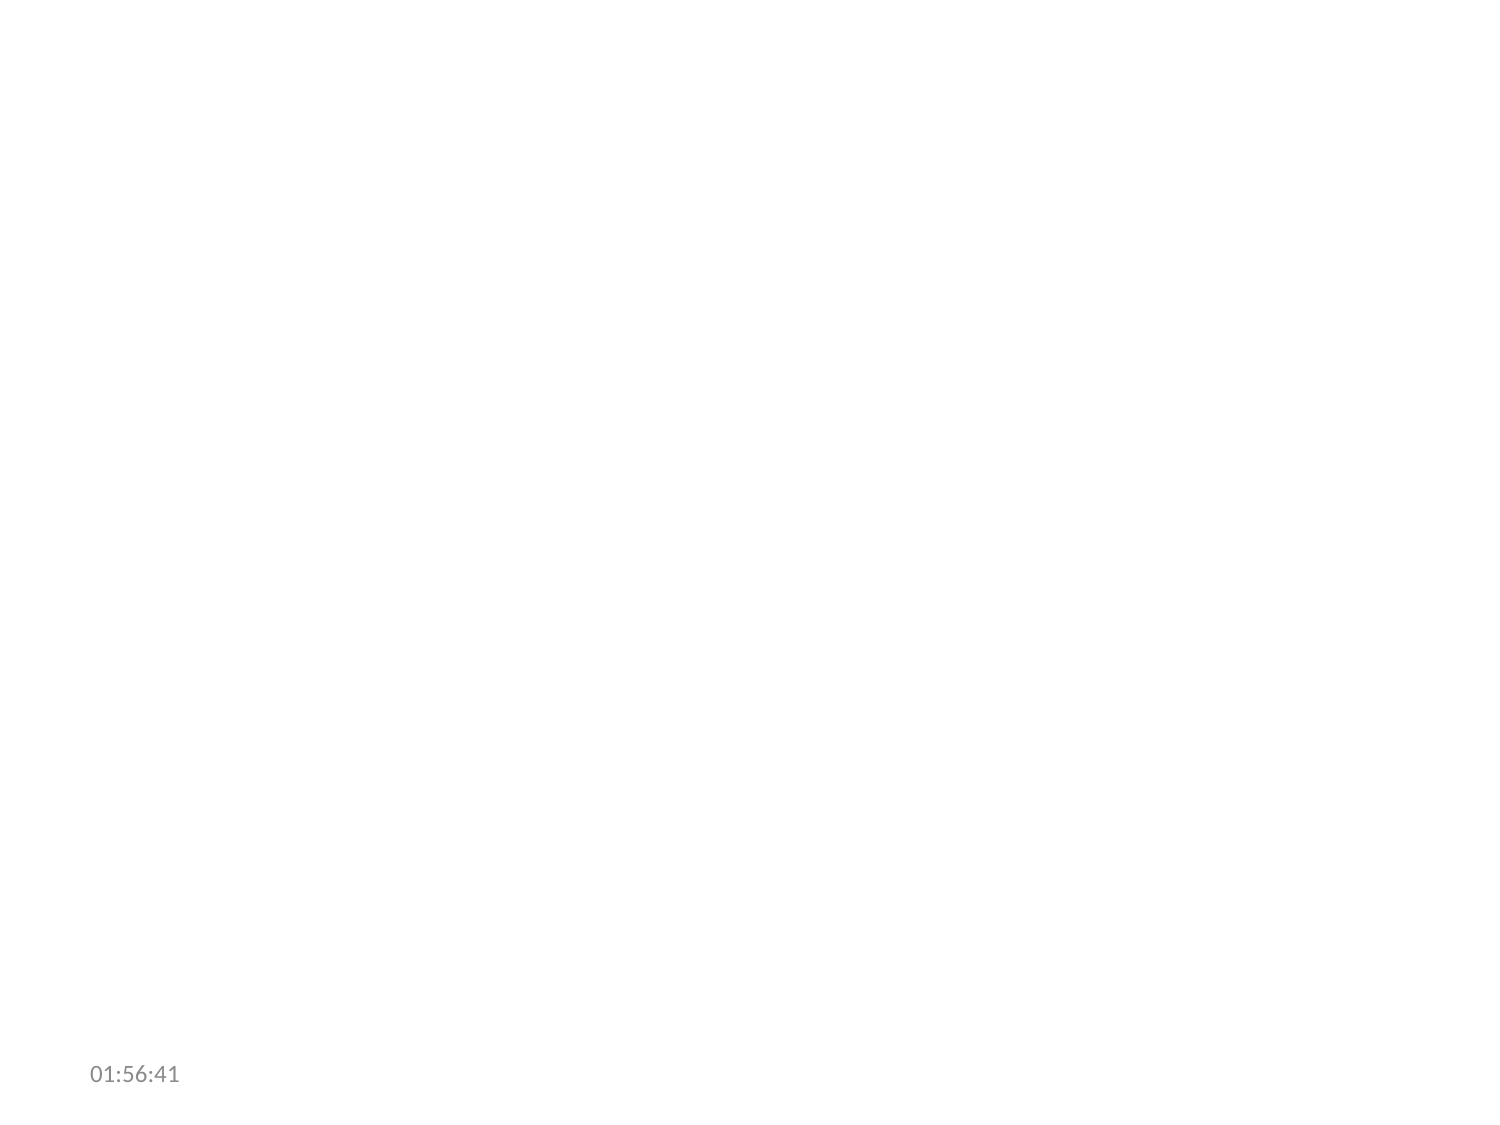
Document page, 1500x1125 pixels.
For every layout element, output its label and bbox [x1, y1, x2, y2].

slide_number [75, 1042, 425, 1103]
